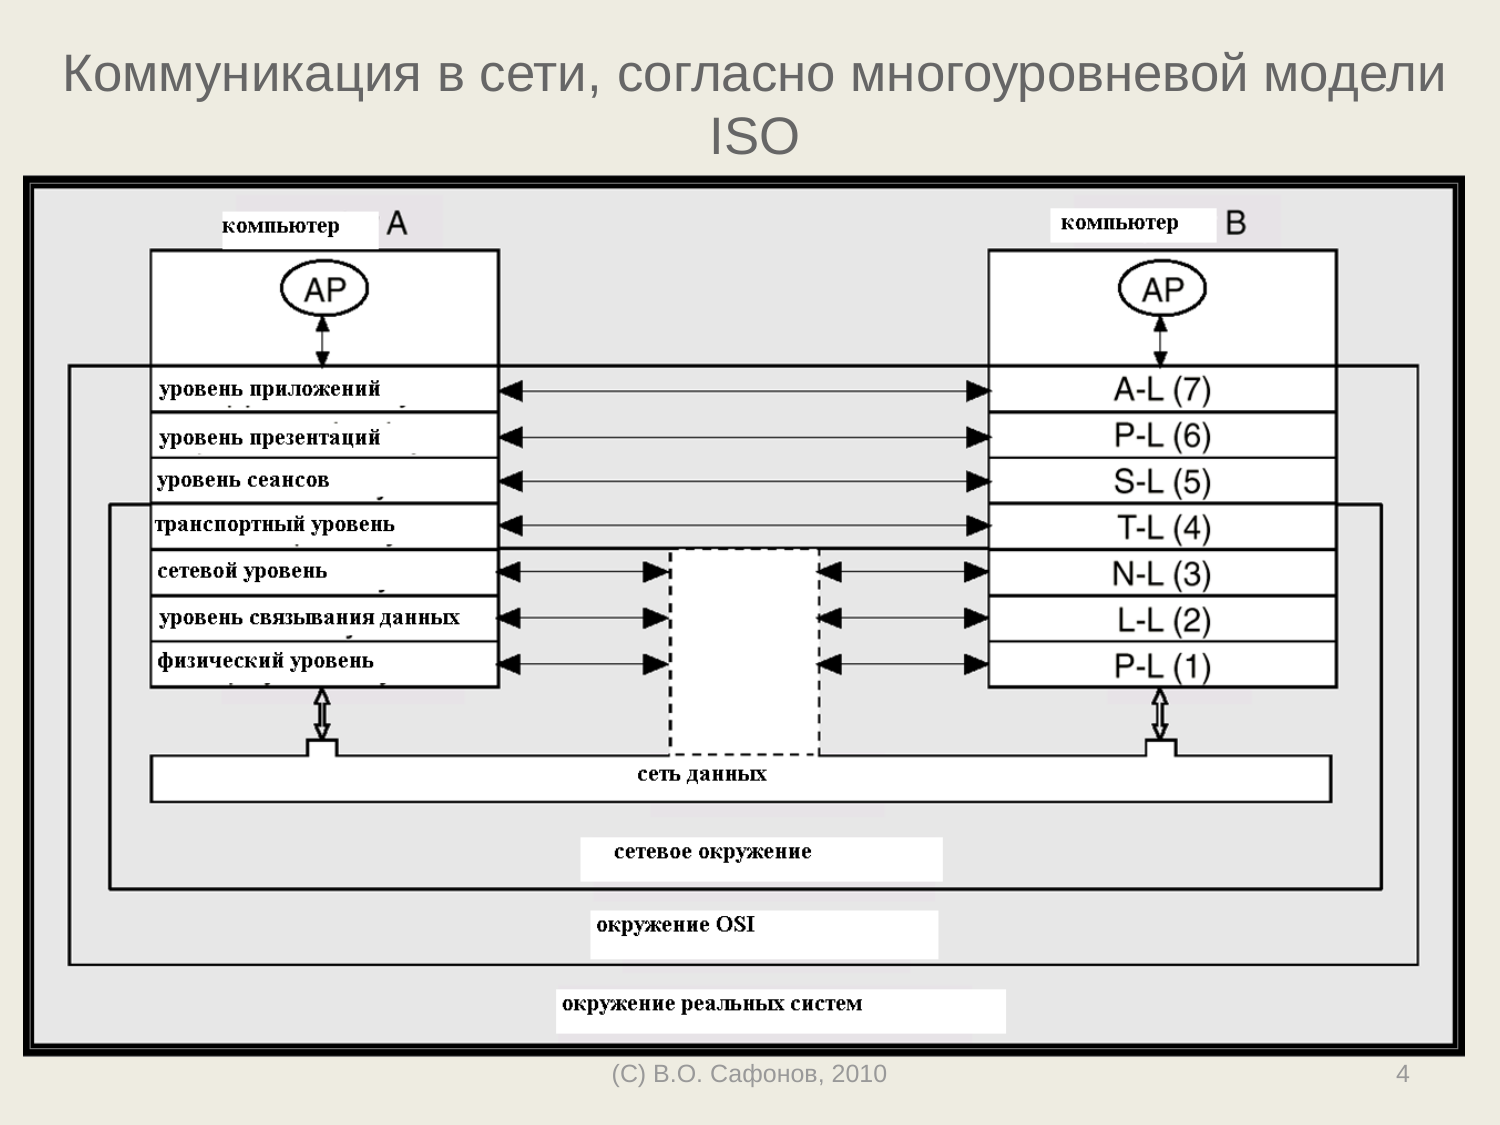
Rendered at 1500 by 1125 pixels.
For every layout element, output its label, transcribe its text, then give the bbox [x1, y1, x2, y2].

footer (C) В.О. Сафонов, 2010 [512, 1057, 988, 1103]
picture [23, 175, 1466, 1057]
title Коммуникация в сети, согласно многоуровневой модели ISO [40, 30, 1470, 173]
slide_number 4 [1074, 1057, 1425, 1103]
